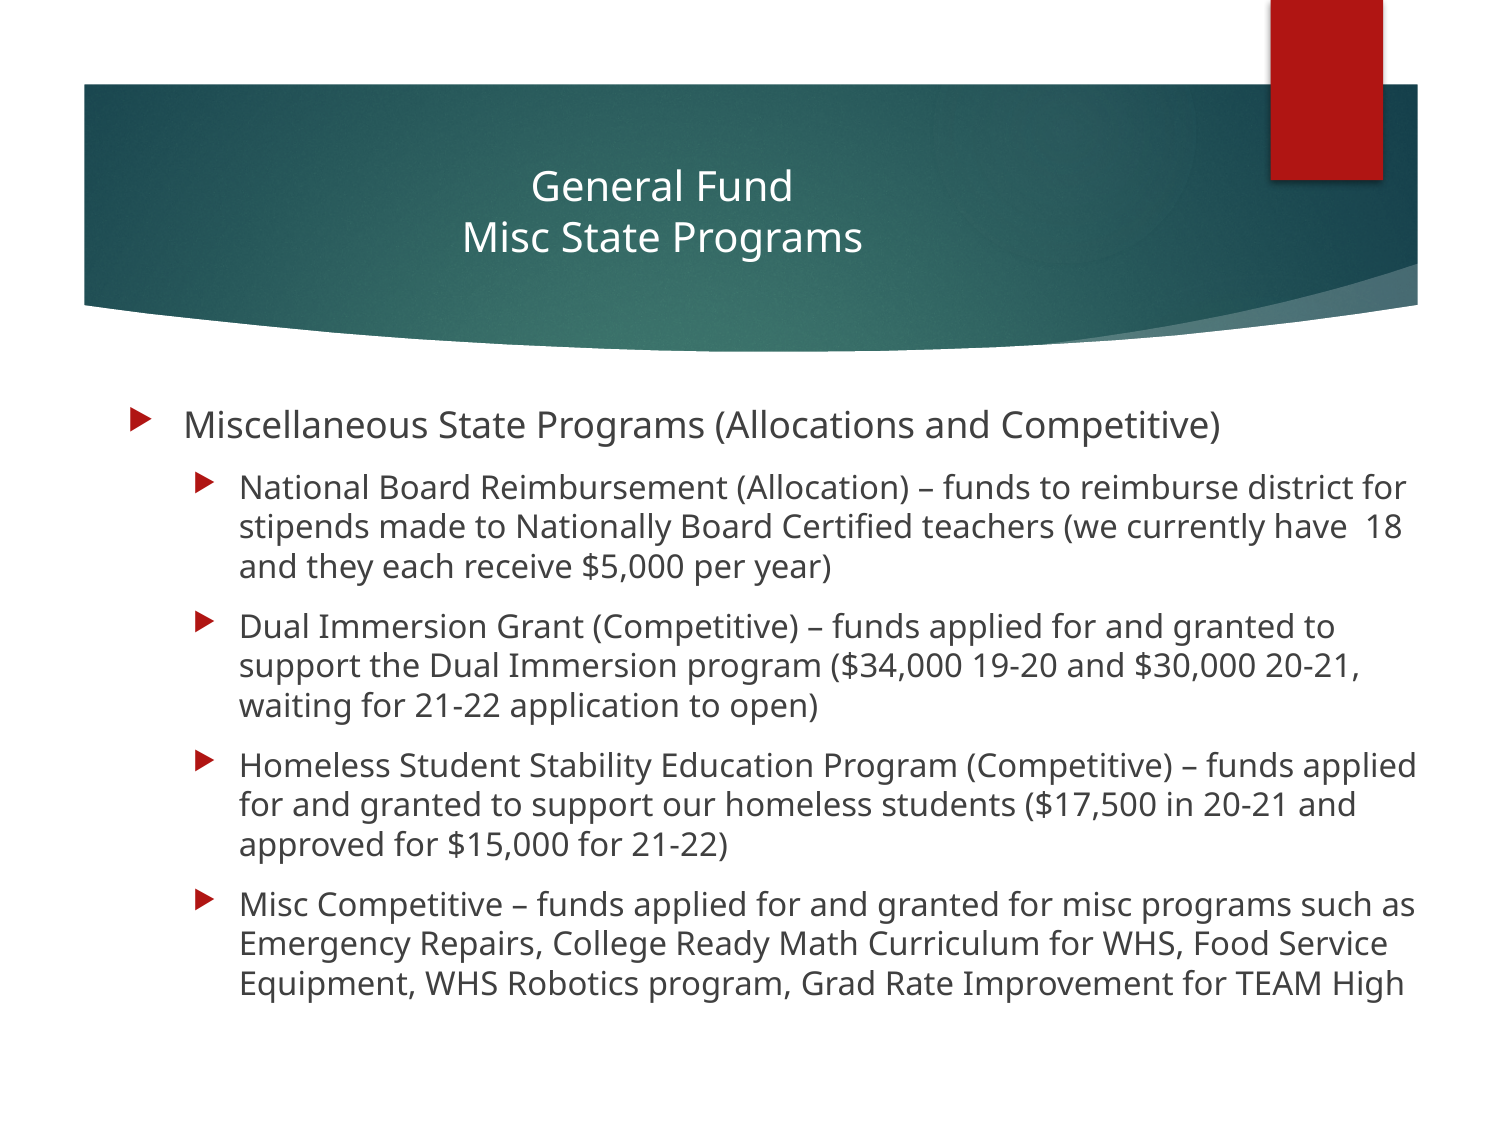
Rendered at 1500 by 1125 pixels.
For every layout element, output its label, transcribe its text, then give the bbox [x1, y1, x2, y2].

title General Fund Misc State Programs [142, 152, 1183, 269]
list Miscellaneous State Programs (Allocations and Competitive) National Board Reimbursement (Allocation) – funds to reimburse district for stipends made to Nationally Board Certified teachers (we currently have 18 and they each receive $5,000 per year) Dual Immersion Grant (Competitive) – funds applied for and granted to support the Dual Immersion program ($34,000 19-20 and $30,000 20-21, waiting for 21-22 application to open) Homeless Student Stability Education Program (Competitive) – funds applied for and granted to support our homeless students ($17,500 in 20-21 and approved for $15,000 for 21-22) Misc Competitive – funds applied for and granted for misc programs such as Emergency Repairs, College Ready Math Curriculum for WHS, Food Service Equipment, WHS Robotics program, Grad Rate Improvement for TEAM High [112, 393, 1438, 1050]
